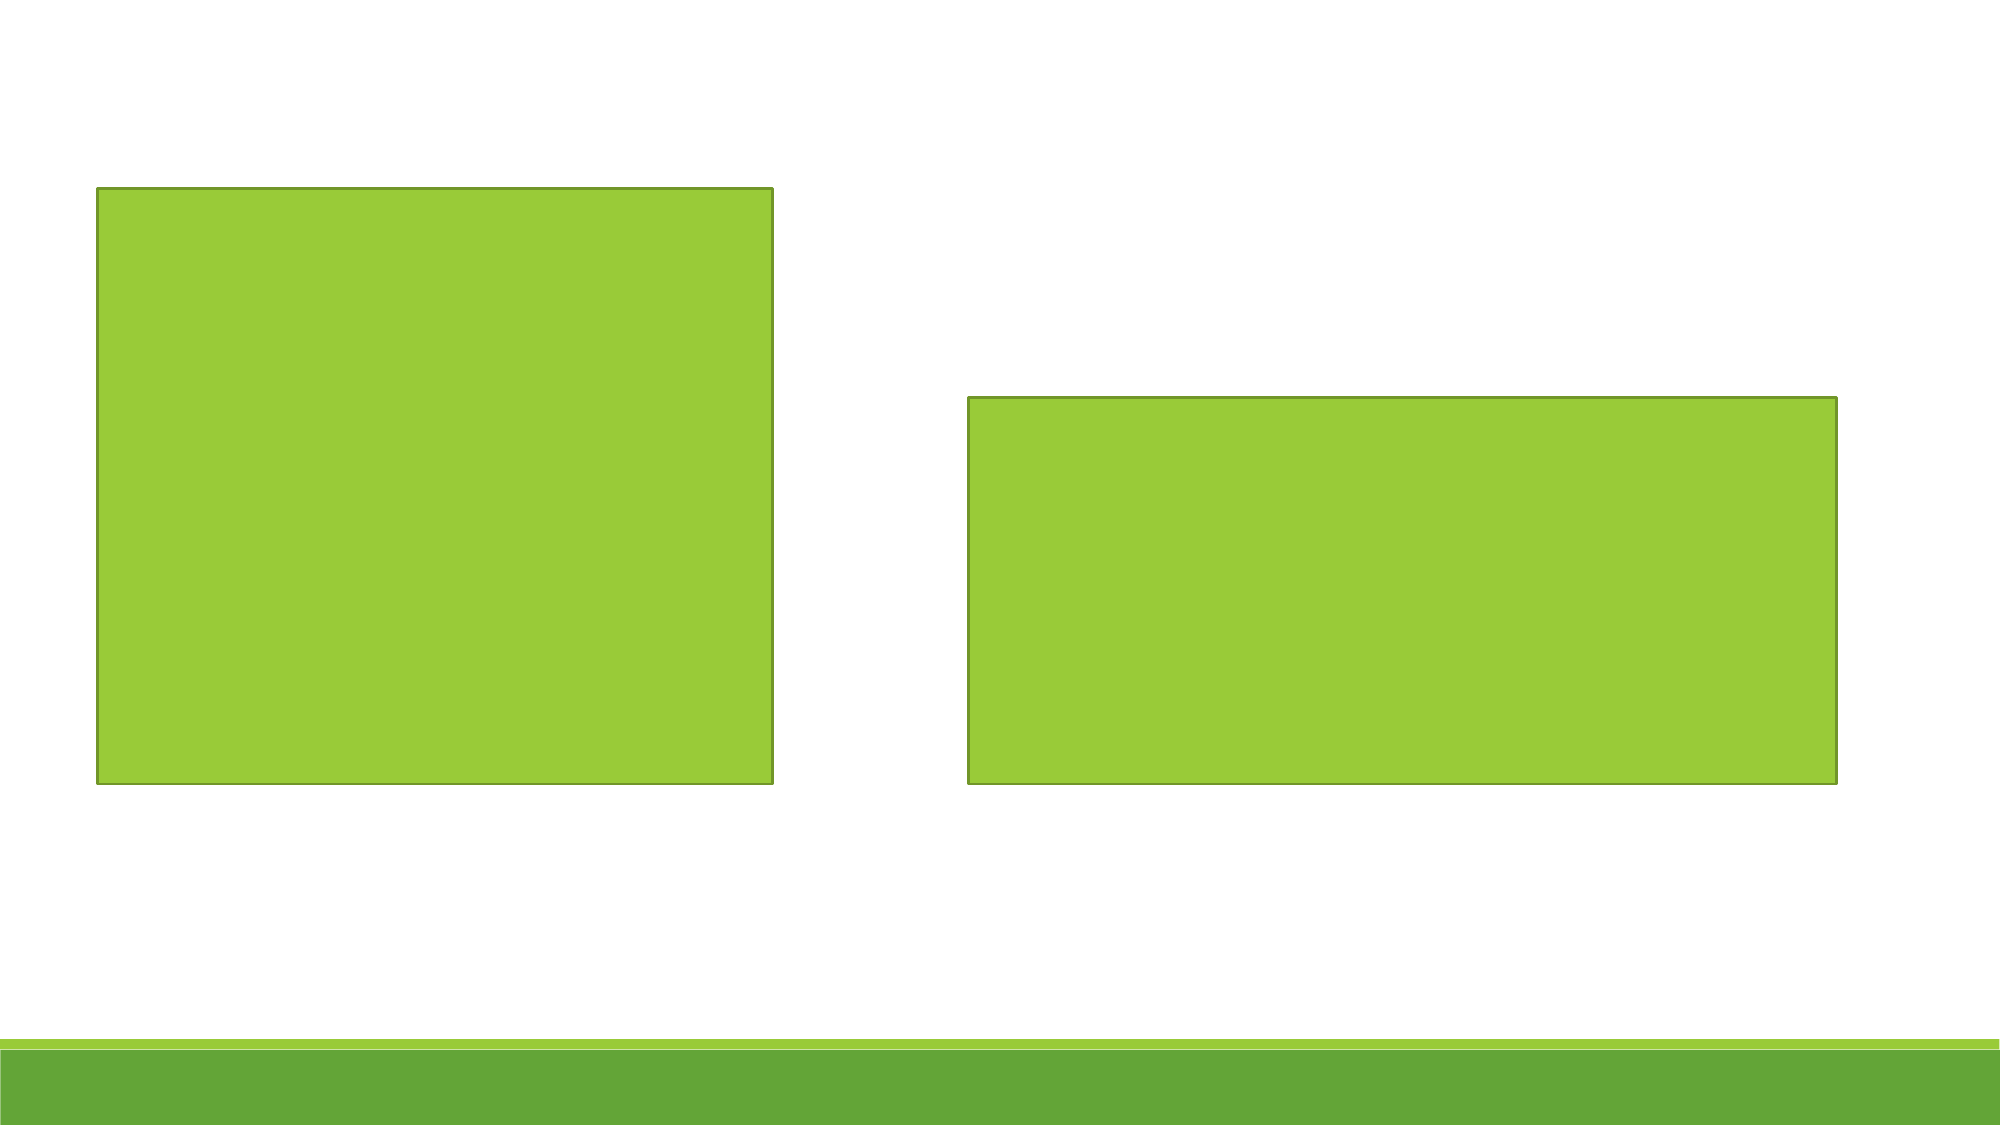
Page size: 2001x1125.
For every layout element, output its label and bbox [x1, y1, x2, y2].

text_box [96, 187, 774, 785]
text_box [967, 396, 1838, 785]
